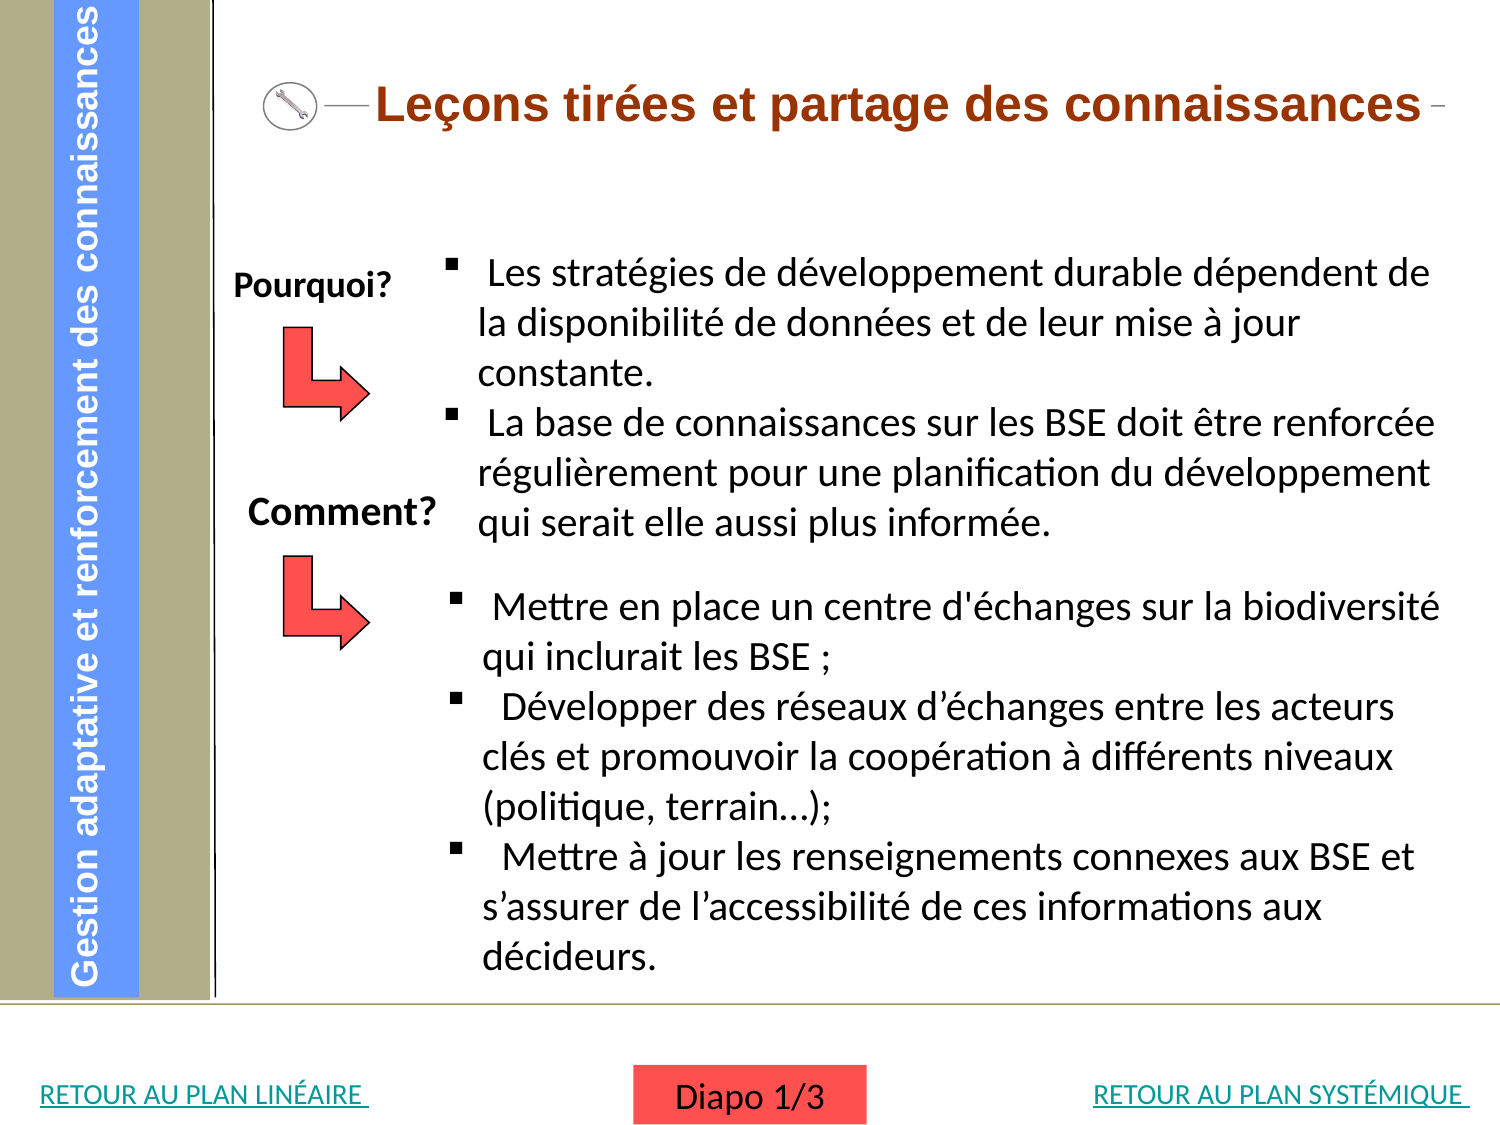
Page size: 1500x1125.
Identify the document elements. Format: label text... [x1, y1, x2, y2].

text_box [0, 0, 210, 1001]
text_box RETOUR AU PLAN SYSTÉMIQUE [819, 1063, 1482, 1122]
text_box RETOUR AU PLAN LINÉAIRE [27, 1063, 623, 1122]
text_box [263, 82, 317, 122]
text_box Mettre en place un centre d'échanges sur la biodiversité qui inclurait les BSE ; Développer des réseaux d’échanges entre les acteurs clés et promouvoir la coopération à différents niveaux (politique, terrain…); Mettre à jour les renseignements connexes aux BSE et s’assurer de l’accessibilité de ces informations aux décideurs. [431, 571, 1482, 948]
text_box Leçons tirées et partage des connaissances [369, 53, 1431, 147]
picture [274, 89, 309, 120]
text_box Gestion adaptative et renforcement des connaissances [53, 0, 139, 998]
text_box Diapo 1/3 [633, 1064, 867, 1125]
text_box Les stratégies de développement durable dépendent de la disponibilité de données et de leur mise à jour constante. La base de connaissances sur les BSE doit être renforcée régulièrement pour une planification du développement qui serait elle aussi plus informée. [427, 237, 1478, 448]
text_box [233, 230, 420, 650]
